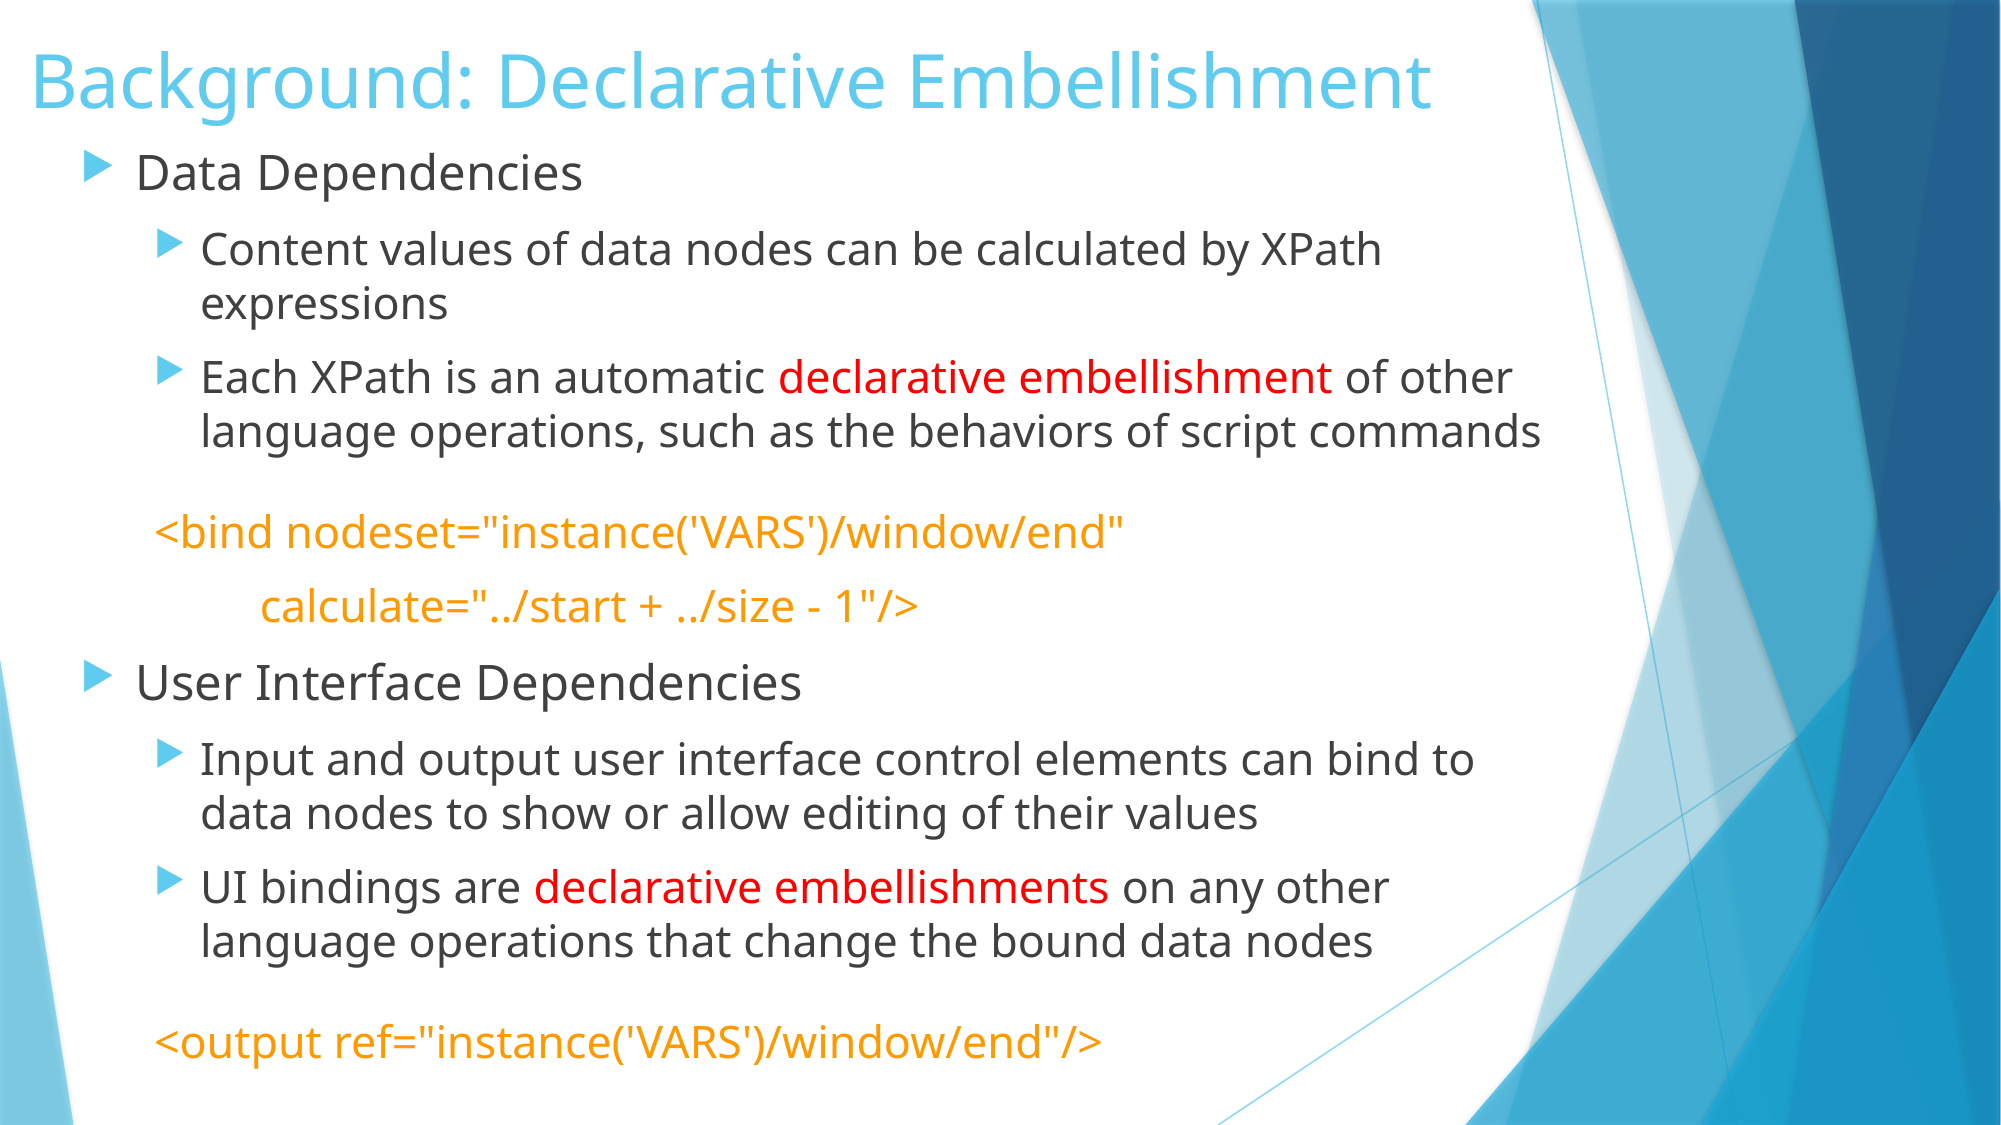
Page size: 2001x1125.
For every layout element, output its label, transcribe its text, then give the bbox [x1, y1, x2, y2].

list Data Dependencies Content values of data nodes can be calculated by XPath expressions Each XPath is an automatic declarative embellishment of other language operations, such as the behaviors of script commands <bind nodeset="instance('VARS')/window/end" calculate="../start + ../size - 1"/> User Interface Dependencies Input and output user interface control elements can bind to data nodes to show or allow editing of their values UI bindings are declarative embellishments on any other language operations that change the bound data nodes <output ref="instance('VARS')/window/end"/> [65, 133, 1560, 1100]
title Background: Declarative Embellishment [14, 25, 1522, 134]
